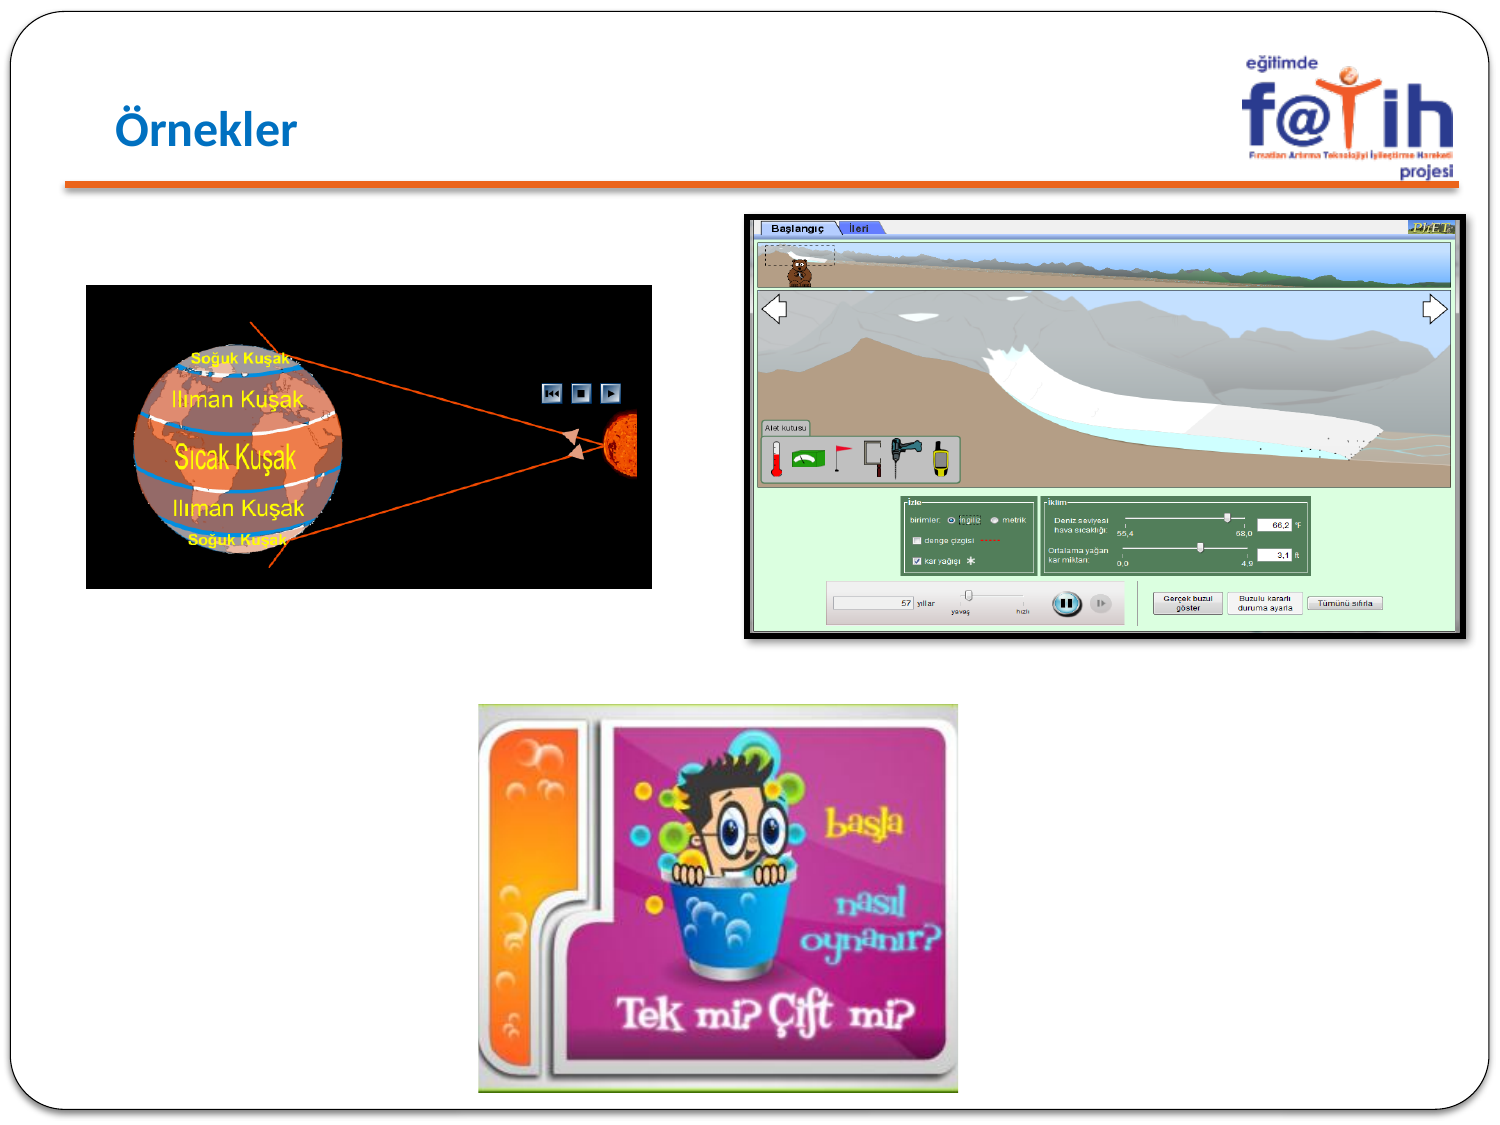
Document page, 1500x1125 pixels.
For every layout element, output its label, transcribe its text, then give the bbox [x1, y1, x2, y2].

picture [477, 703, 959, 1094]
picture [749, 219, 1460, 634]
title Örnekler [100, 0, 1376, 172]
picture [100, 298, 638, 575]
picture [1242, 54, 1453, 182]
